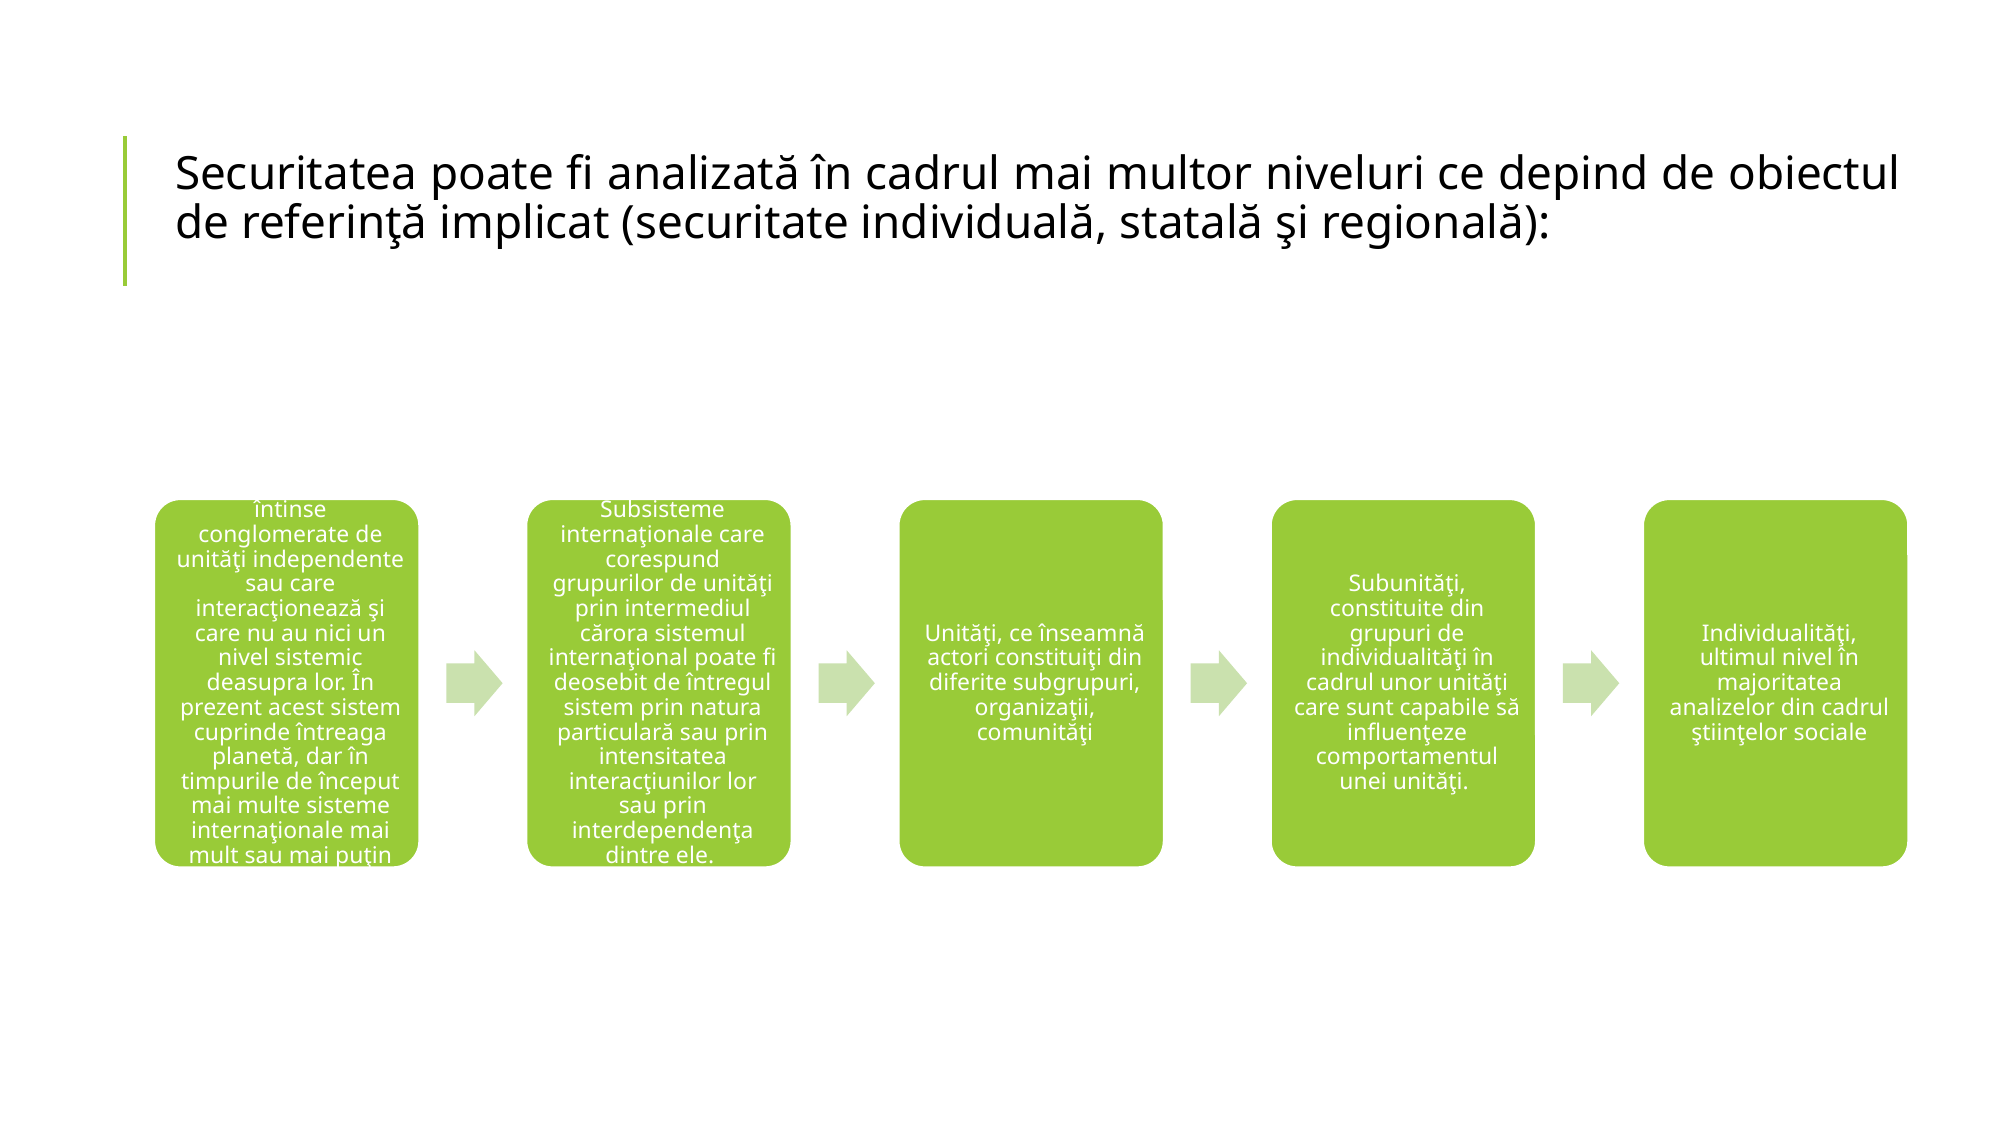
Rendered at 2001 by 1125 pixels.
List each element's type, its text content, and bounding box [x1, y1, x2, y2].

list Securitatea poate fi analizată în cadrul mai multor niveluri ce depind de obiectul de referinţă implicat (securitate individuală, statală şi regională): [153, 142, 1910, 278]
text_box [152, 281, 1910, 1085]
